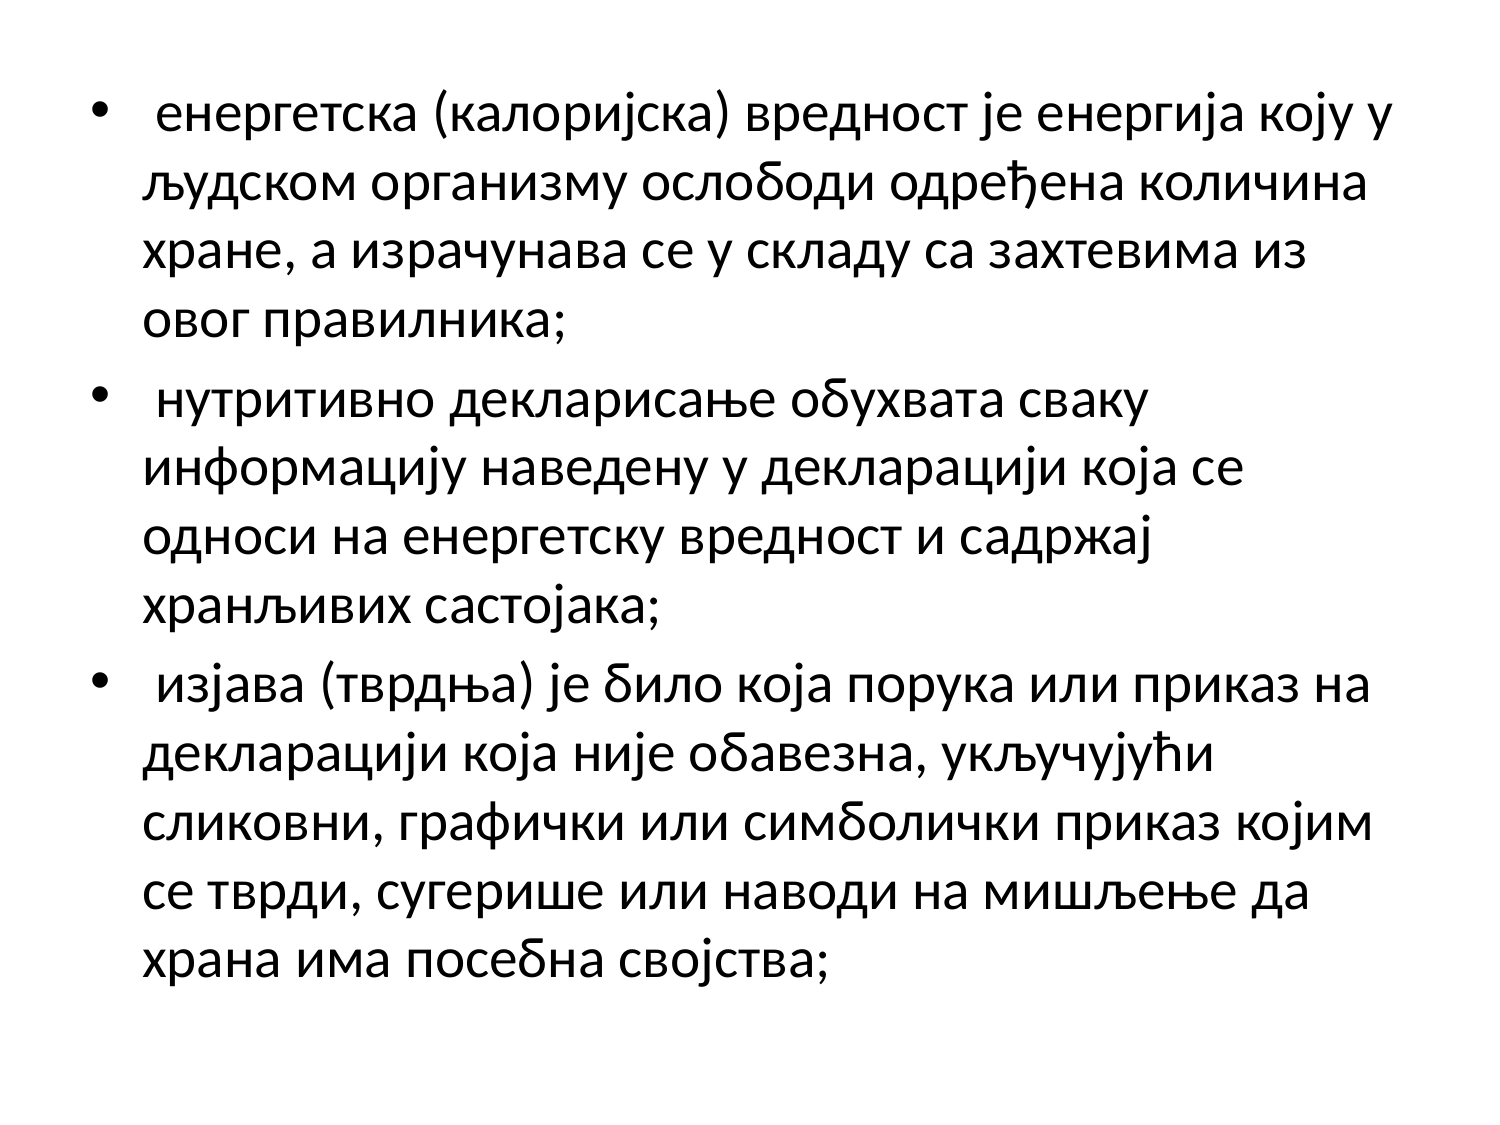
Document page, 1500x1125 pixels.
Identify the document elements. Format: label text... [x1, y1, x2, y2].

list енергетска (калоријска) вредност је енергија коју у људском организму ослободи одређена количина хране, а израчунава се у складу са захтевима из овог правилника; нутритивно декларисање обухвата сваку информацију наведену у декларацији која се односи на енергетску вредност и садржај хранљивих састојака; изјава (тврдња) је било која порука или приказ на декларацији која није обавезна, укључујући сликовни, графички или симболички приказ којим се тврди, сугерише или наводи на мишљење да храна има посебна својства; [75, 66, 1425, 1005]
